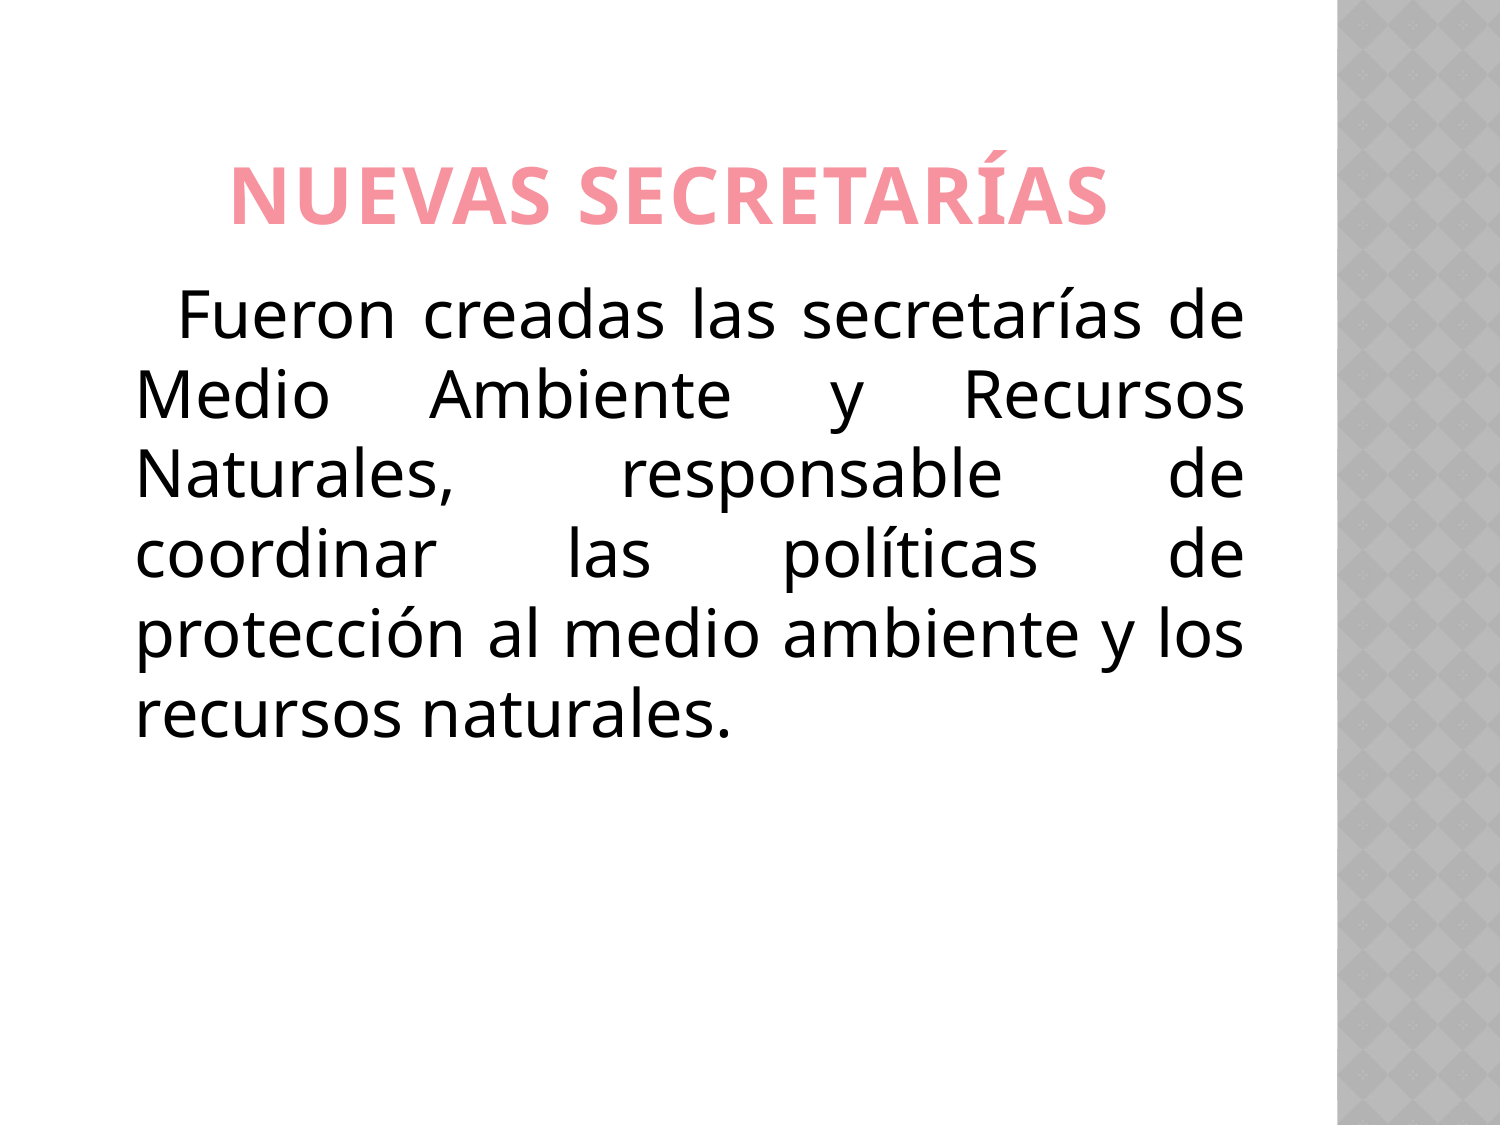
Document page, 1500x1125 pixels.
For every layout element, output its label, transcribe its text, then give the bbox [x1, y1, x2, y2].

title Nuevas Secretarías [75, 52, 1263, 240]
list Fueron creadas las secretarías de Medio Ambiente y Recursos Naturales, responsable de coordinar las políticas de protección al medio ambiente y los recursos naturales. [75, 264, 1263, 1059]
